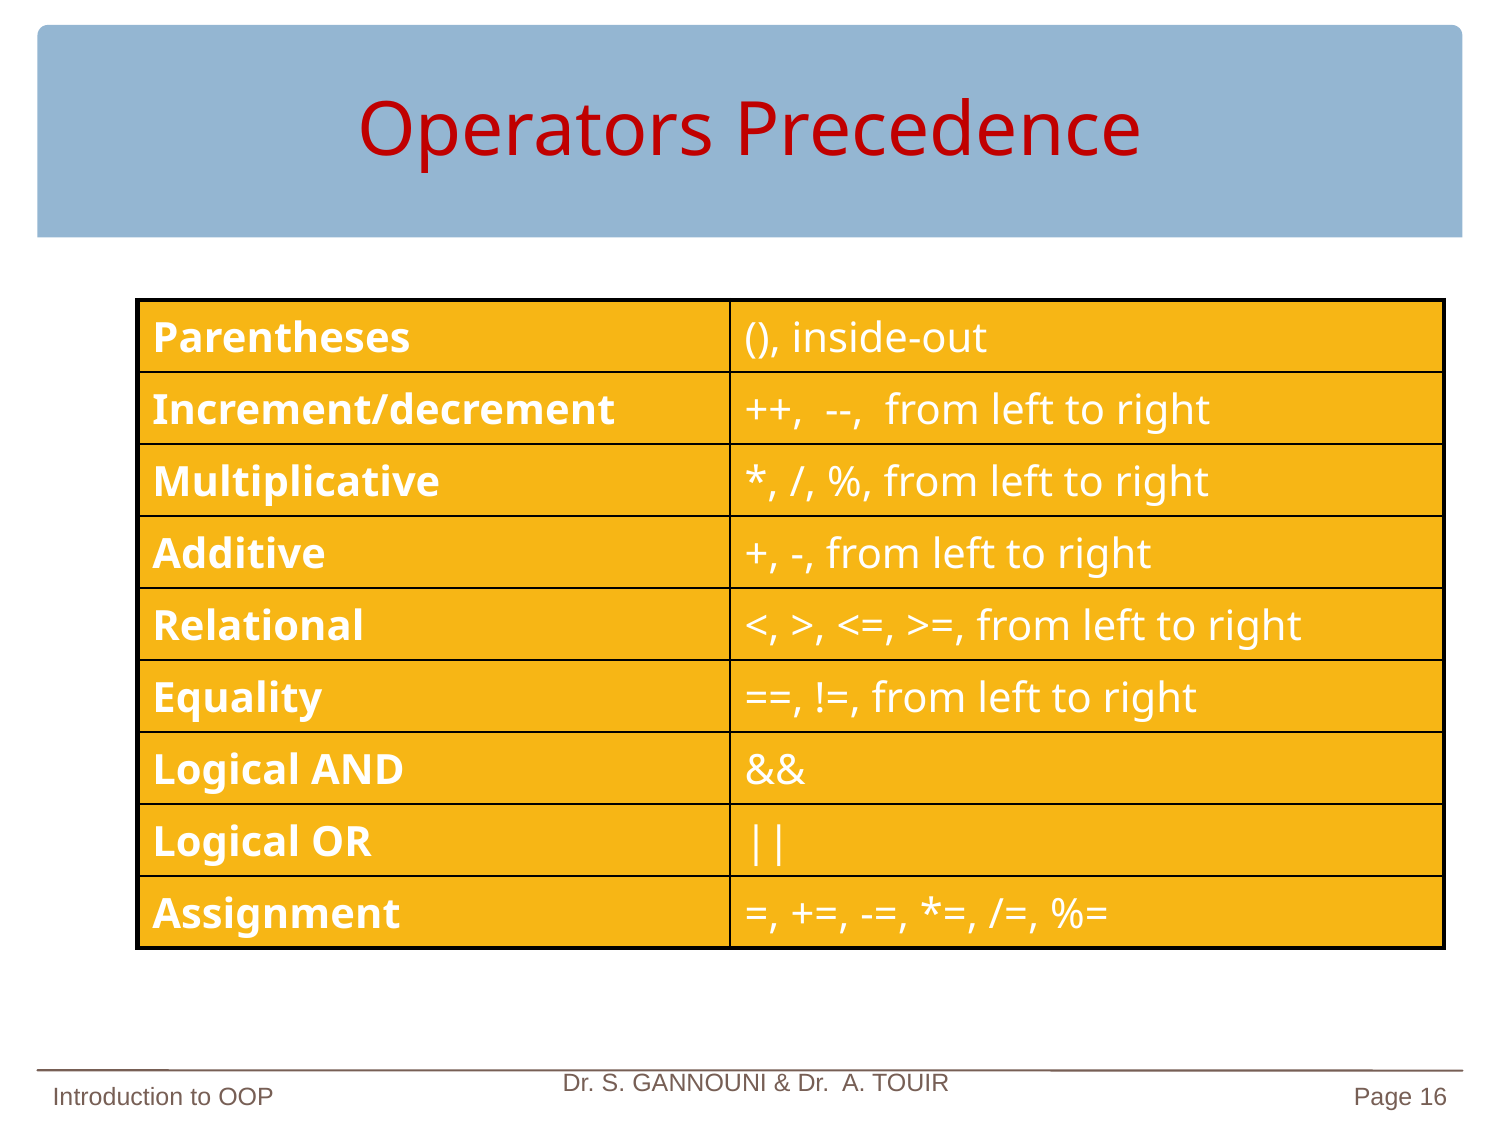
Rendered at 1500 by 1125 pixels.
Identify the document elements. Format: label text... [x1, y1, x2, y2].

table_cell Multiplicative [140, 445, 729, 515]
table_header Parentheses [140, 302, 729, 371]
title Operators Precedence [112, 62, 1388, 188]
table_cell +, -, from left to right [731, 517, 1442, 587]
table_cell Increment/decrement [140, 373, 729, 443]
table_cell Assignment [140, 877, 729, 946]
table_cell Logical OR [140, 805, 729, 875]
table_header (), inside-out [731, 302, 1442, 371]
table_cell || [731, 805, 1442, 875]
table_cell =, +=, -=, *=, /=, %= [731, 877, 1442, 946]
footer Dr. S. GANNOUNI & Dr. A. TOUIR [474, 1069, 1038, 1123]
slide_number Introduction to OOP [37, 1069, 388, 1123]
table_cell Additive [140, 517, 729, 587]
table_cell Equality [140, 661, 729, 731]
table_cell ++, --, from left to right [731, 373, 1442, 443]
table_cell Relational [140, 589, 729, 659]
table_cell *, /, %, from left to right [731, 445, 1442, 515]
table_cell ==, !=, from left to right [731, 661, 1442, 731]
table_cell Logical AND [140, 733, 729, 803]
table_cell <, >, <=, >=, from left to right [731, 589, 1442, 659]
slide_number Page 16 [1112, 1069, 1463, 1123]
table_cell && [731, 733, 1442, 803]
